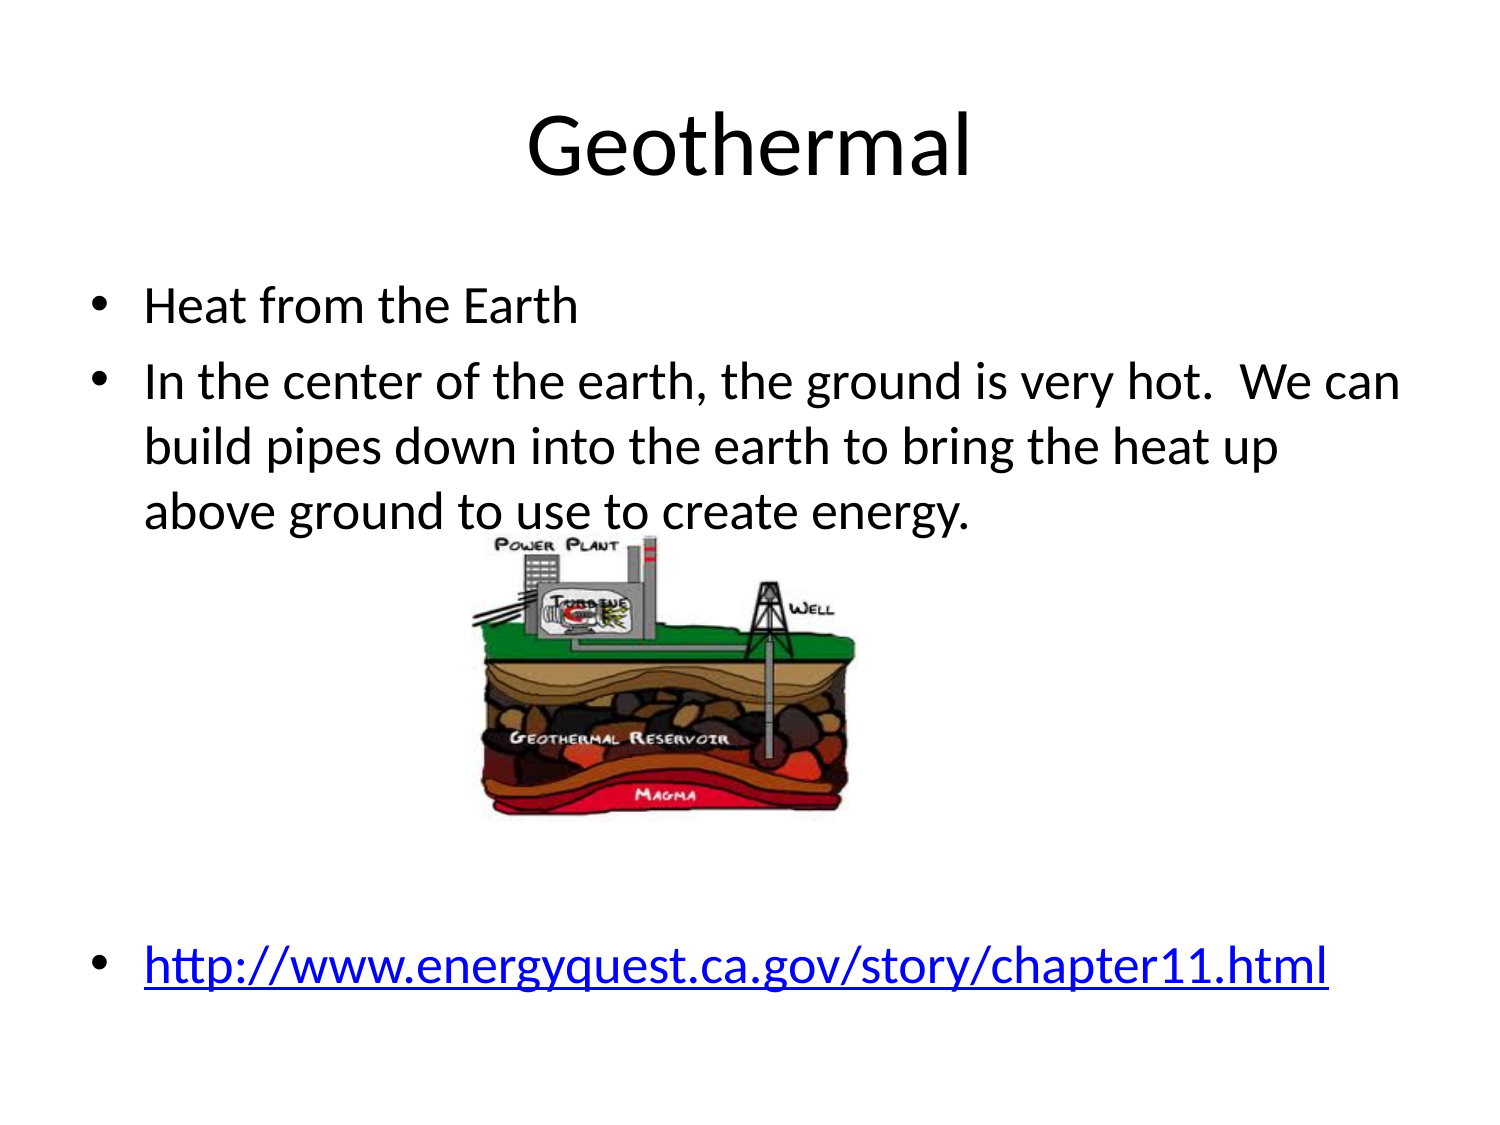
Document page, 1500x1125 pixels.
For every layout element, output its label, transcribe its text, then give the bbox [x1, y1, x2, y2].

picture [471, 533, 859, 822]
title Geothermal [75, 45, 1425, 233]
list Heat from the Earth In the center of the earth, the ground is very hot. We can build pipes down into the earth to bring the heat up above ground to use to create energy. http://www.energyquest.ca.gov/story/chapter11.html [75, 262, 1425, 1005]
